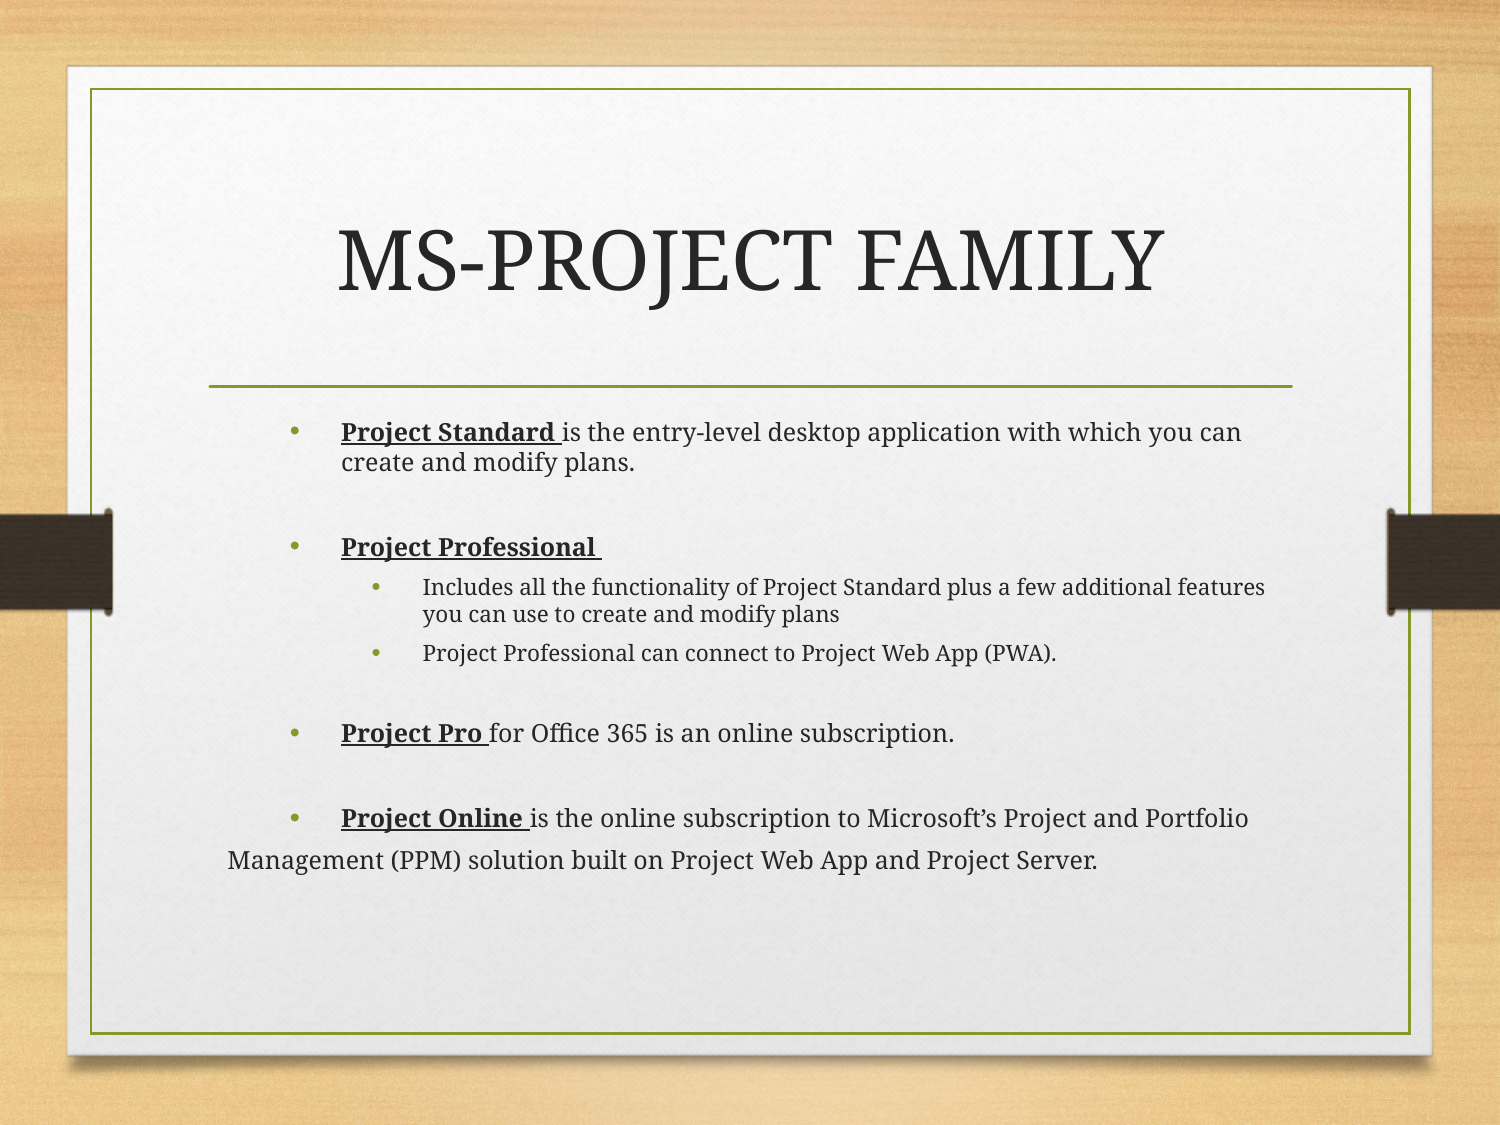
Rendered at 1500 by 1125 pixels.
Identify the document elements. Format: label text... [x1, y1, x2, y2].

list Project Standard is the entry-level desktop application with which you can create and modify plans. Project Professional Includes all the functionality of Project Standard plus a few additional features you can use to create and modify plans Project Professional can connect to Project Web App (PWA). Project Pro for Office 365 is an online subscription. Project Online is the online subscription to Microsoft’s Project and Portfolio Management (PPM) solution built on Project Web App and Project Server. [193, 408, 1309, 974]
title MS-PROJECT FAMILY [193, 150, 1309, 365]
picture [0, 0, 1500, 1125]
